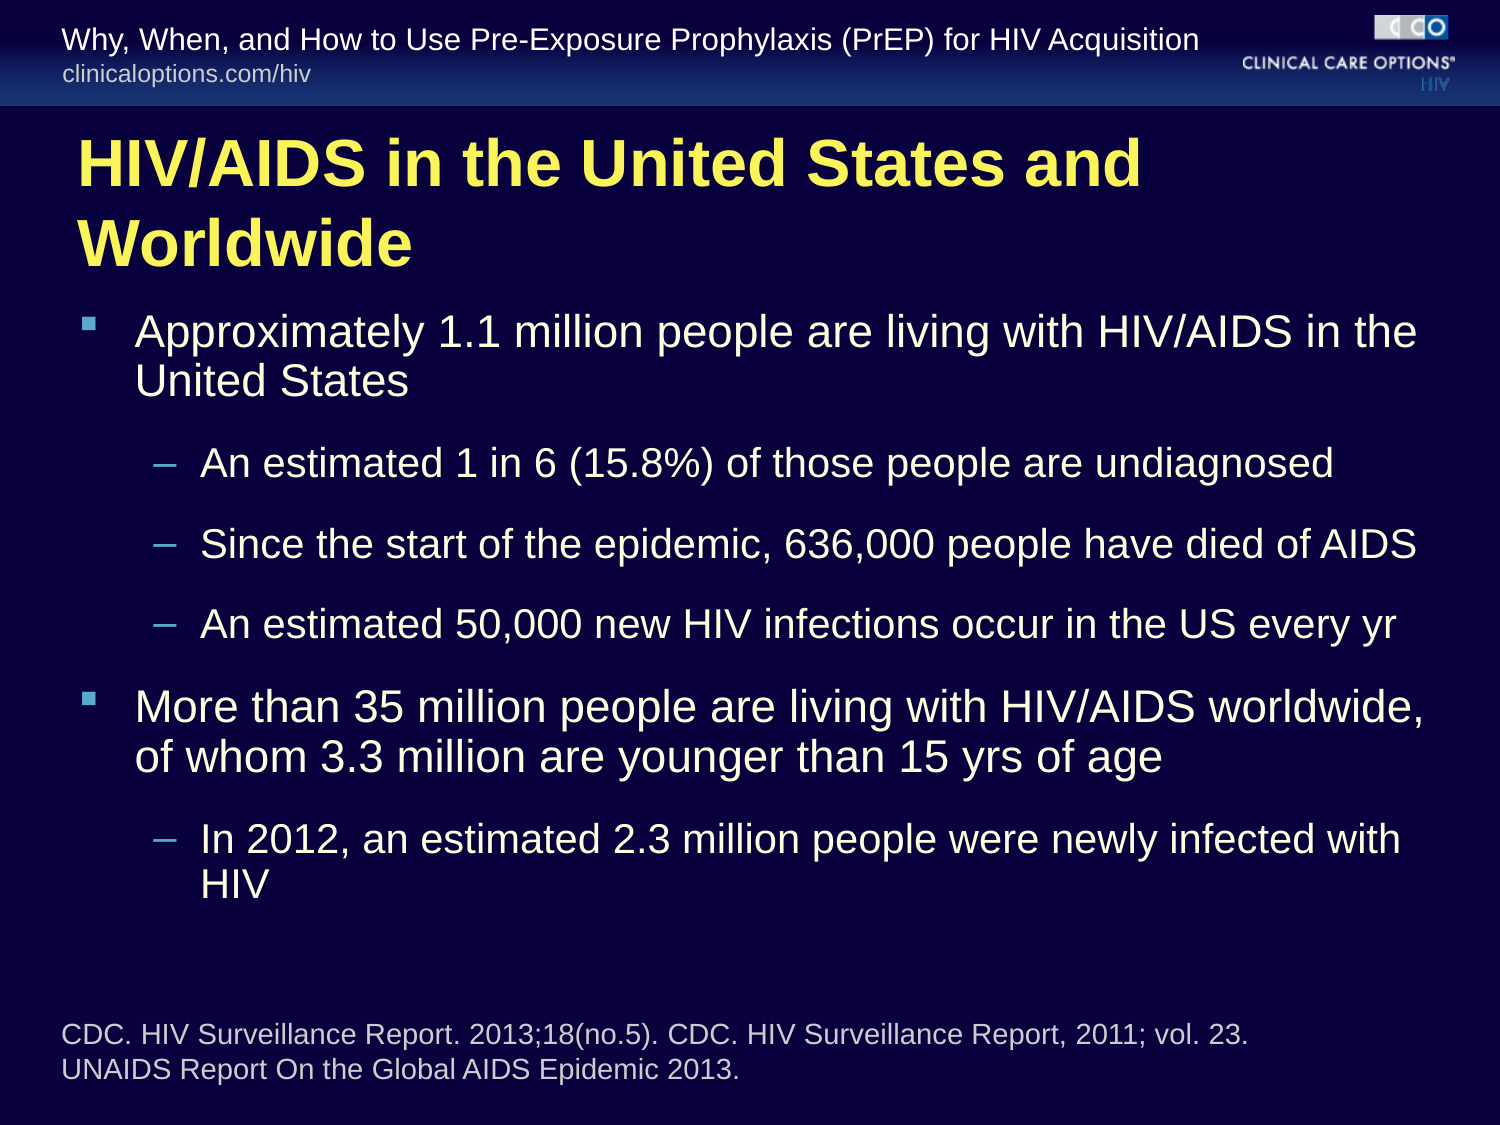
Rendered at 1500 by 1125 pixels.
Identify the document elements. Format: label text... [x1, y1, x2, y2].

list Approximately 1.1 million people are living with HIV/AIDS in the United States An estimated 1 in 6 (15.8%) of those people are undiagnosed Since the start of the epidemic, 636,000 people have died of AIDS An estimated 50,000 new HIV infections occur in the US every yr More than 35 million people are living with HIV/AIDS worldwide, of whom 3.3 million are younger than 15 yrs of age In 2012, an estimated 2.3 million people were newly infected with HIV [63, 299, 1451, 1008]
picture [1243, 15, 1455, 91]
title HIV/AIDS in the United States and Worldwide [62, 109, 1452, 291]
text_box CDC. HIV Surveillance Report. 2013;18(no.5). CDC. HIV Surveillance Report, 2011; vol. 23. UNAIDS Report On the Global AIDS Epidemic 2013. [46, 1008, 1452, 1093]
